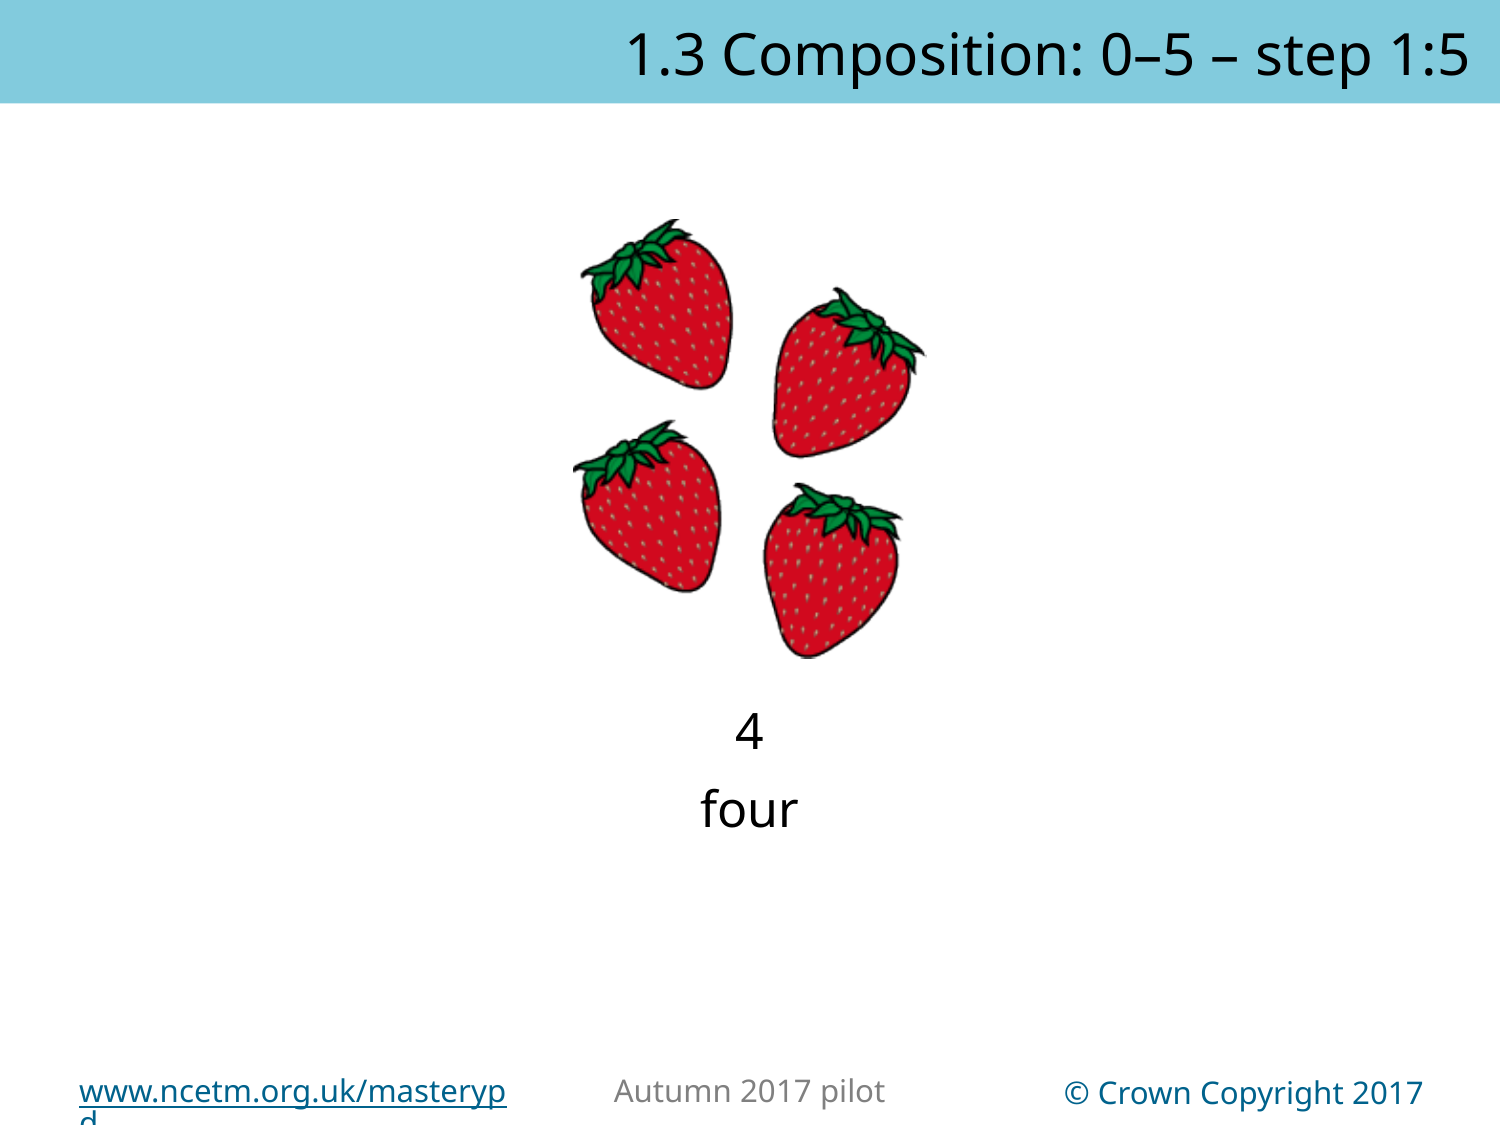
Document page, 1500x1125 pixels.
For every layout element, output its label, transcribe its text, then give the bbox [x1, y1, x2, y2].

list 1.3 Composition: 0–5 – step 1:5 [0, 0, 1500, 104]
text_box four [673, 770, 827, 846]
picture [573, 219, 927, 660]
text_box 4 [720, 692, 780, 768]
